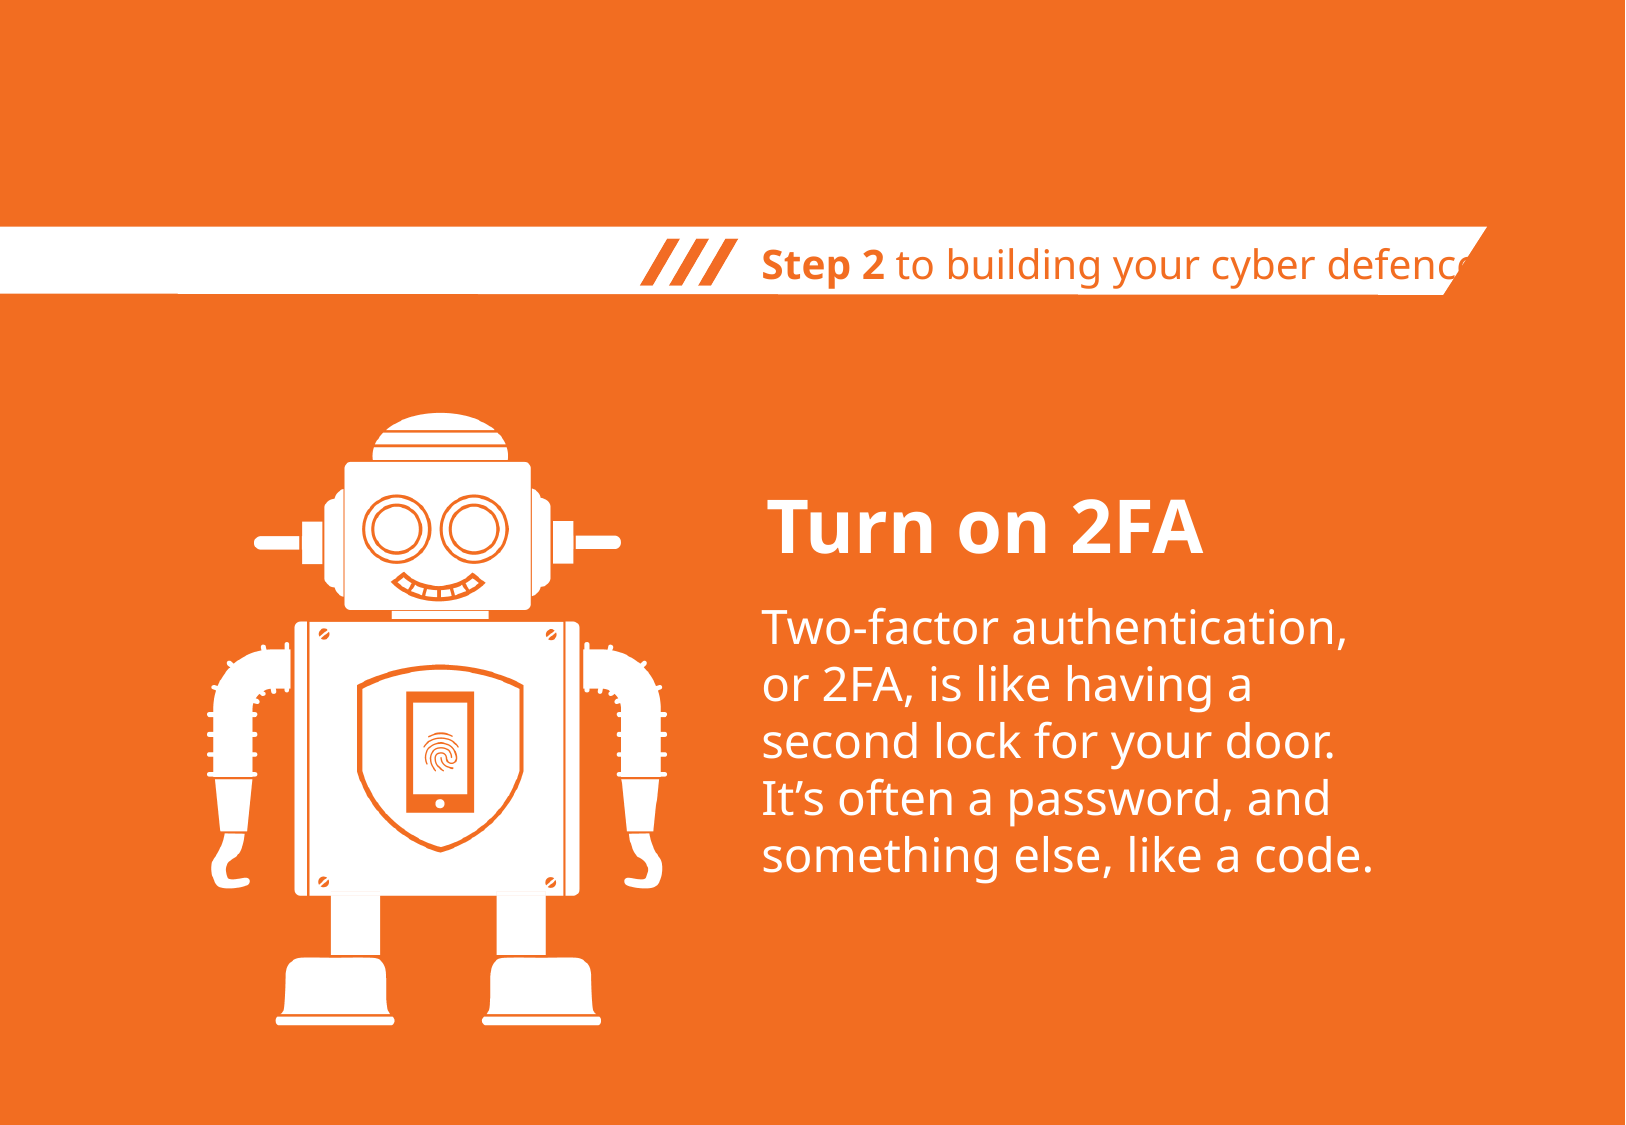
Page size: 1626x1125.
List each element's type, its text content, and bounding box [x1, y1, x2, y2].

title Step 2 to building your cyber defence [746, 206, 1625, 327]
picture [125, 403, 752, 1030]
text_box Two-factor authentication, or 2FA, is like having a second lock for your door. It’s often a password, and something else, like a code. [752, 590, 1422, 890]
text_box [0, 225, 620, 296]
picture [620, 191, 754, 324]
text_box Turn on 2FA [752, 471, 1487, 576]
